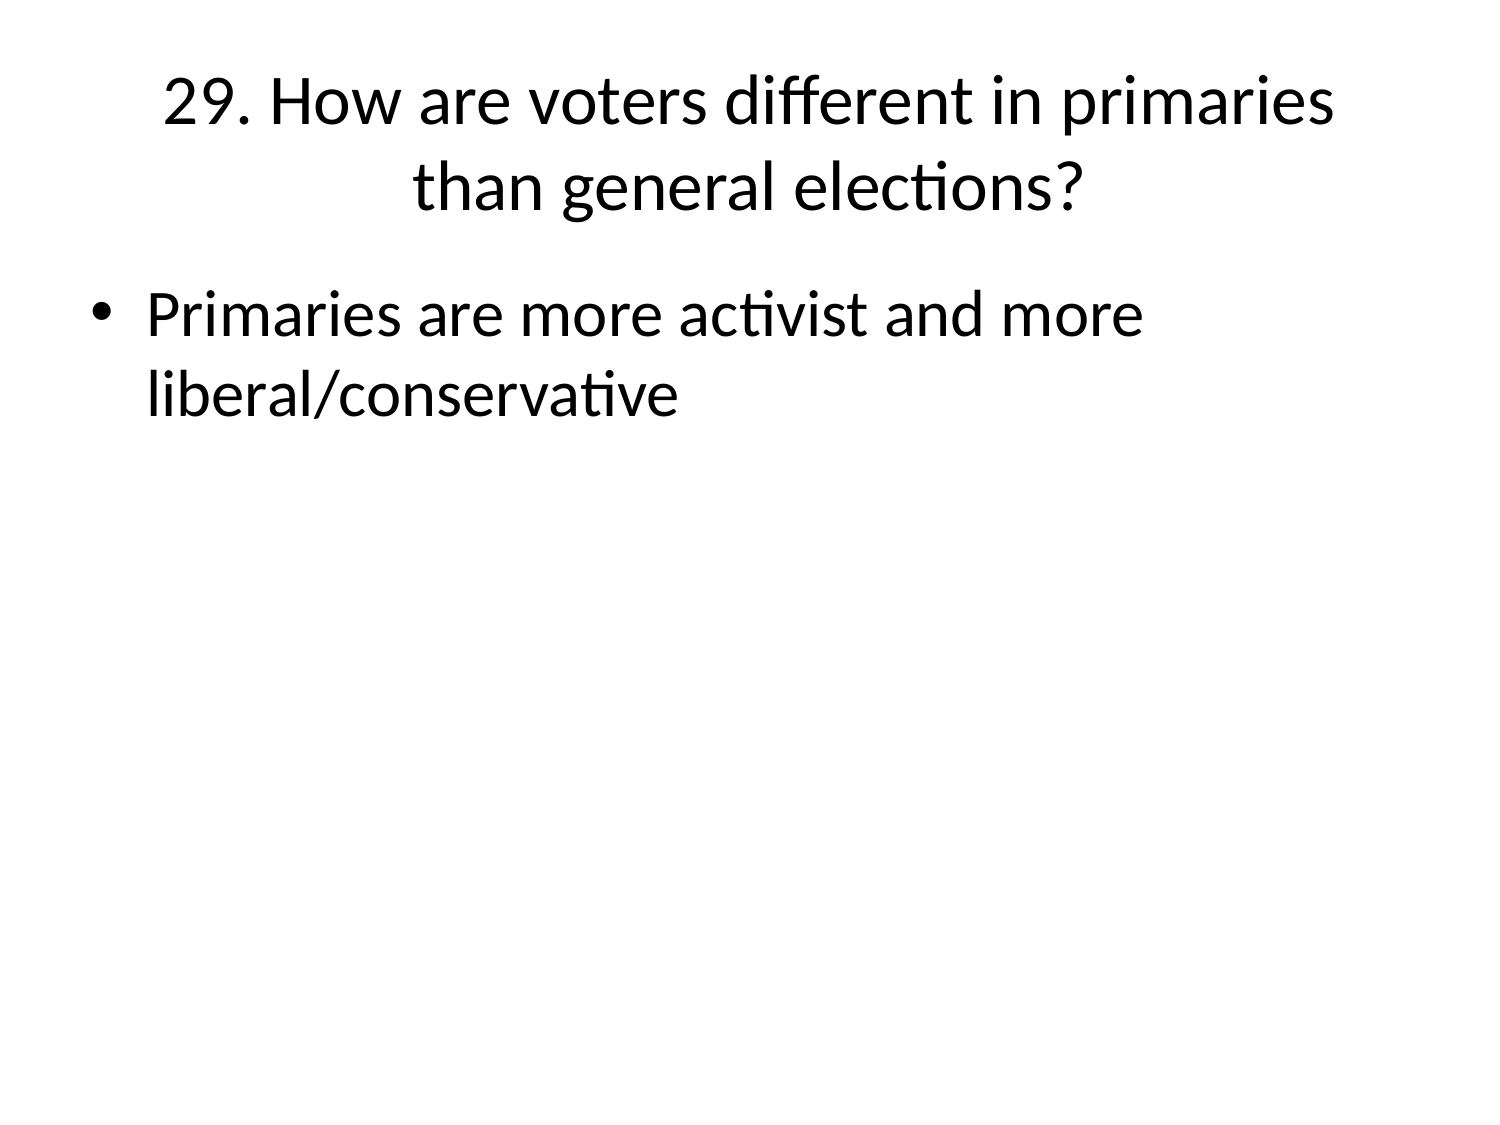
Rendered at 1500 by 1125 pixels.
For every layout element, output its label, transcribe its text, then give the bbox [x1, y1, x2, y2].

list Primaries are more activist and more liberal/conservative [75, 262, 1425, 1005]
title 29. How are voters different in primaries than general elections? [75, 45, 1425, 233]
